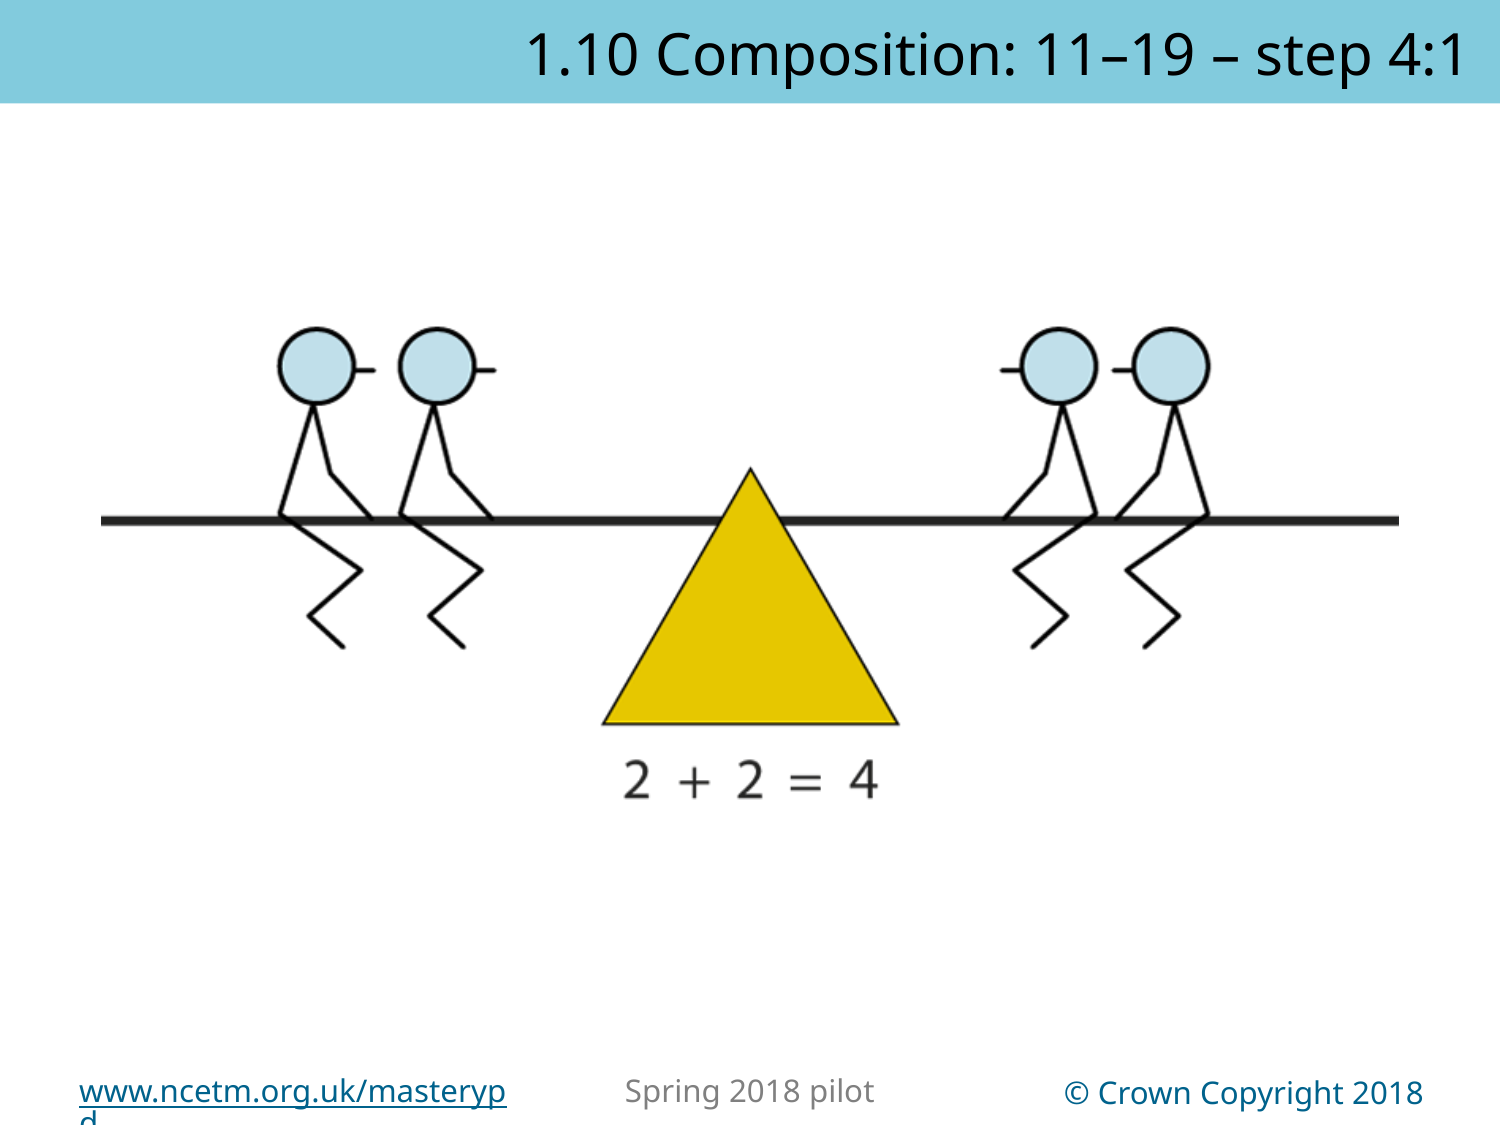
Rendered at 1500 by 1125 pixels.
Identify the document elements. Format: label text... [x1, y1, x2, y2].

picture [101, 319, 1399, 835]
list 1.10 Composition: 11–19 – step 4:1 [0, 0, 1500, 104]
